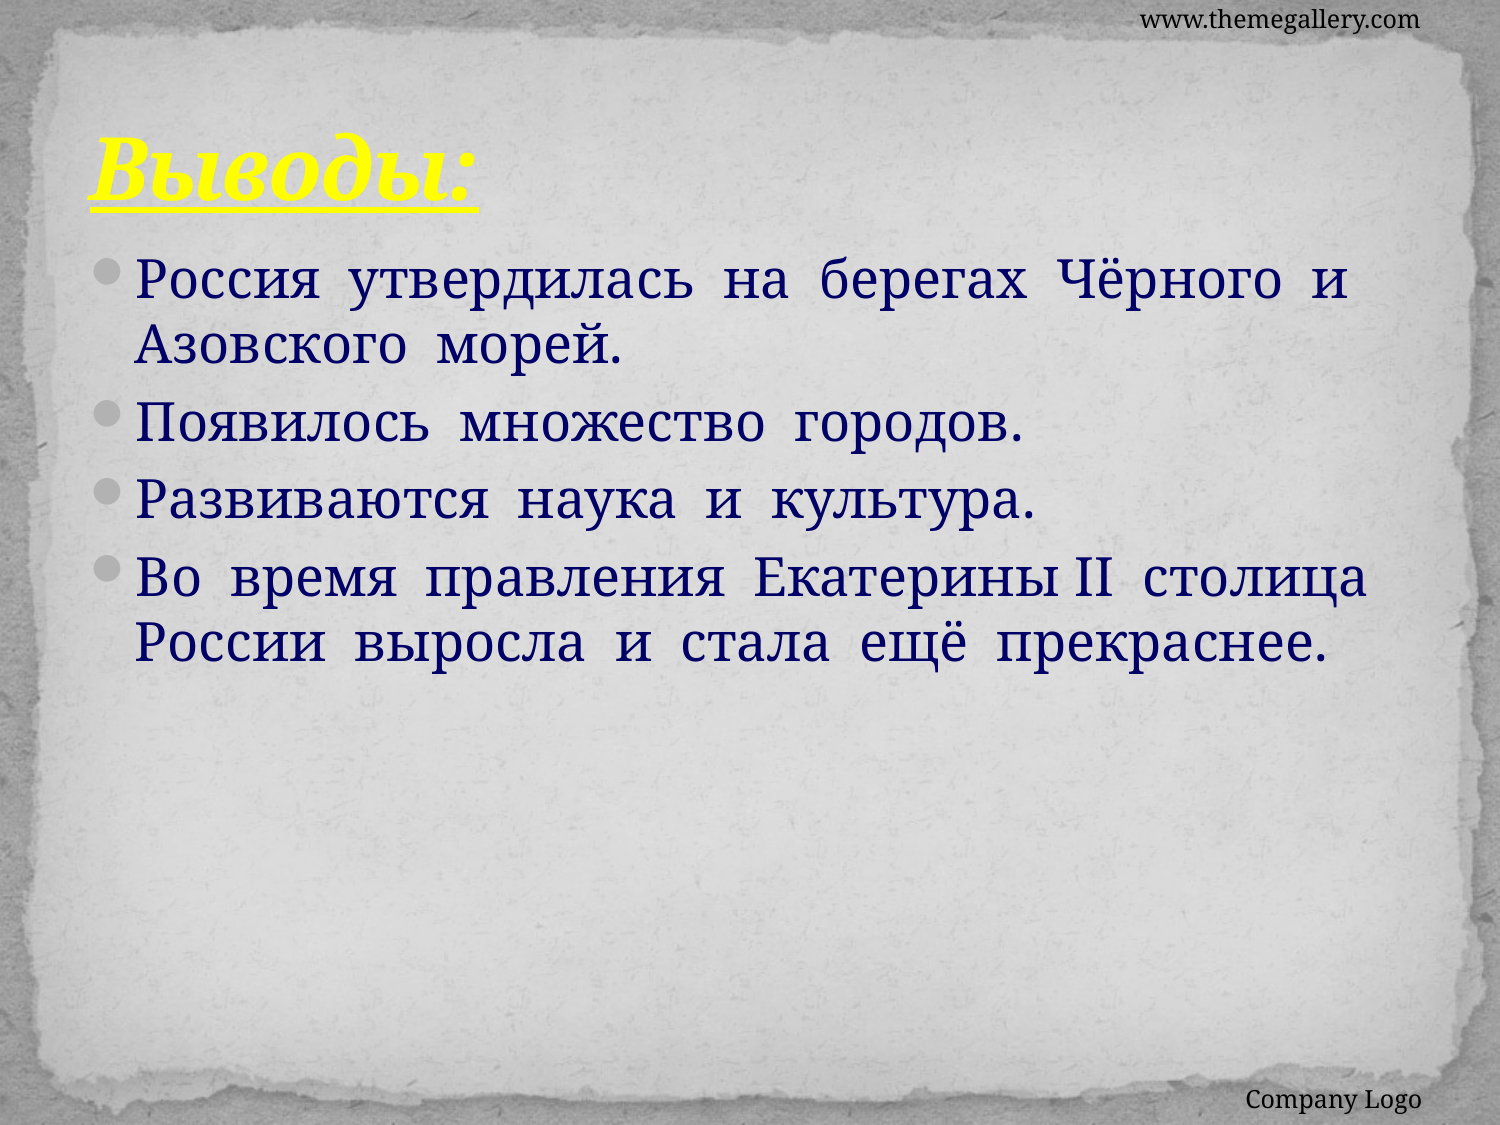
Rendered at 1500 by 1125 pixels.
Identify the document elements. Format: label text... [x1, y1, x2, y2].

footer Company Logo [962, 1072, 1438, 1125]
slide_number www.themegallery.com [1125, 0, 1475, 38]
title Выводы: [74, 24, 1425, 225]
list Россия утвердилась на берегах Чёрного и Азовского морей. Появилось множество городов. Развиваются наука и культура. Во время правления Екатерины II столица России выросла и стала ещё прекраснее. [75, 237, 1425, 1005]
